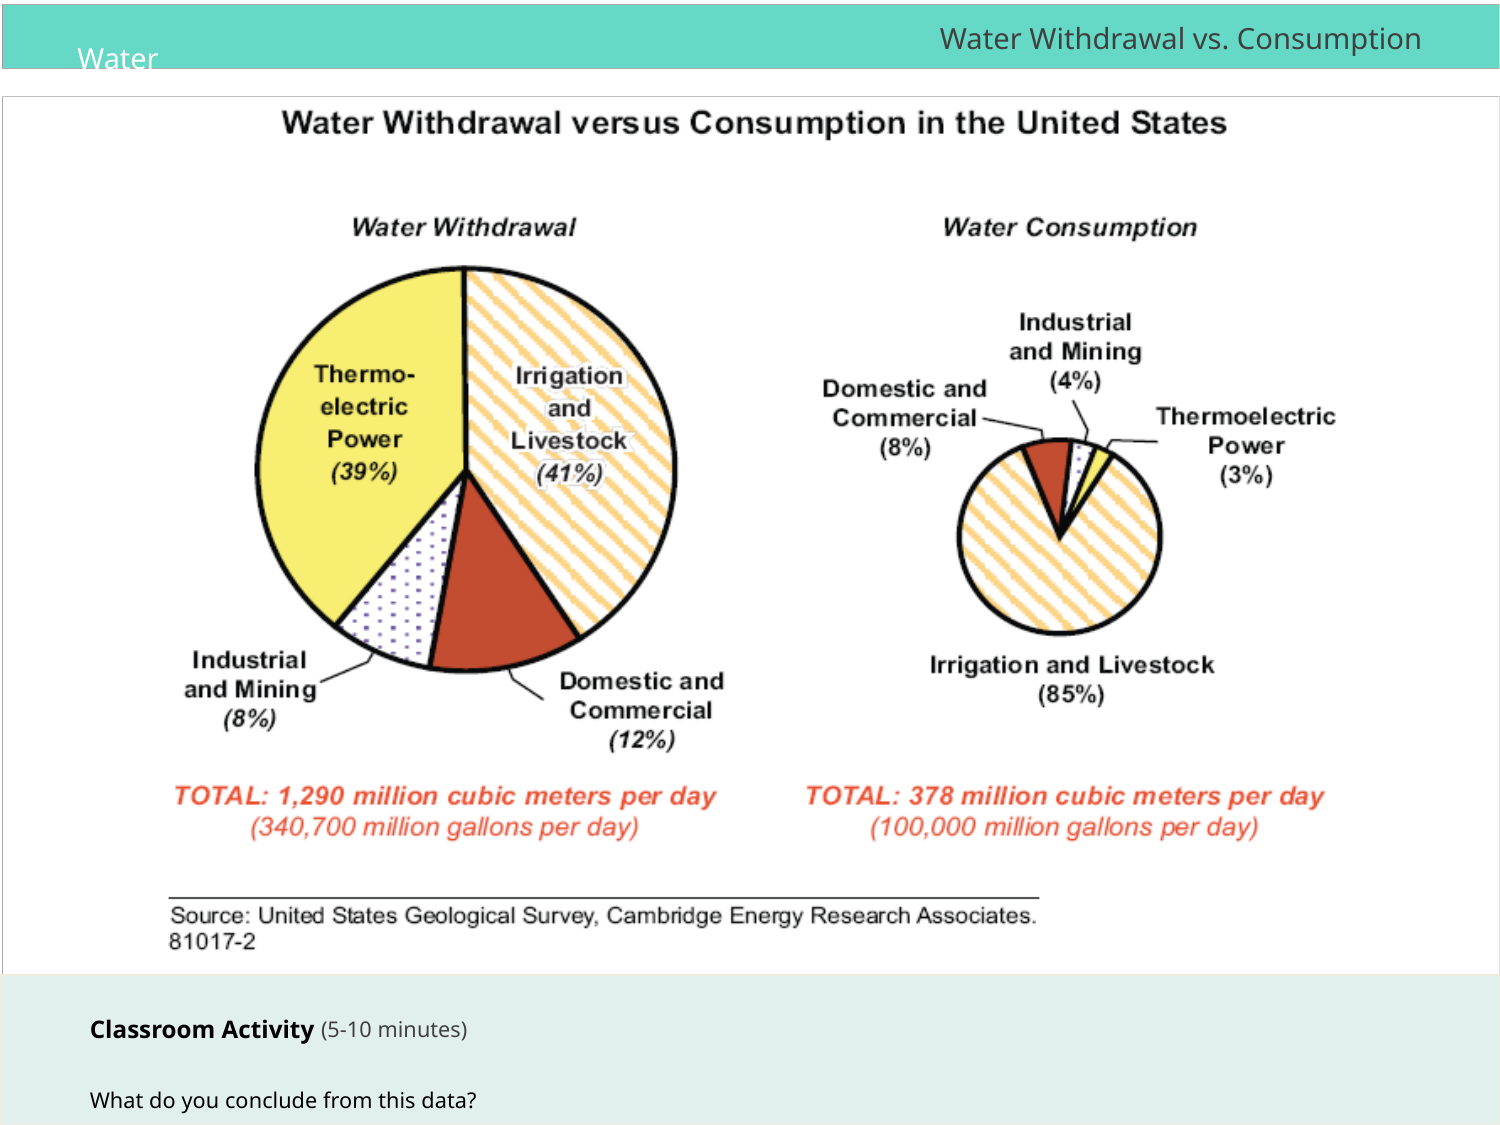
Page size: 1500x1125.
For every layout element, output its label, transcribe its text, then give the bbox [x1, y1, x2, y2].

text_box Classroom Activity (5-10 minutes) What do you conclude from this data? [75, 978, 1450, 1121]
picture [0, 0, 1500, 974]
text_box [0, 974, 1500, 1125]
title Water Withdrawal vs. Consumption [587, 12, 1438, 63]
